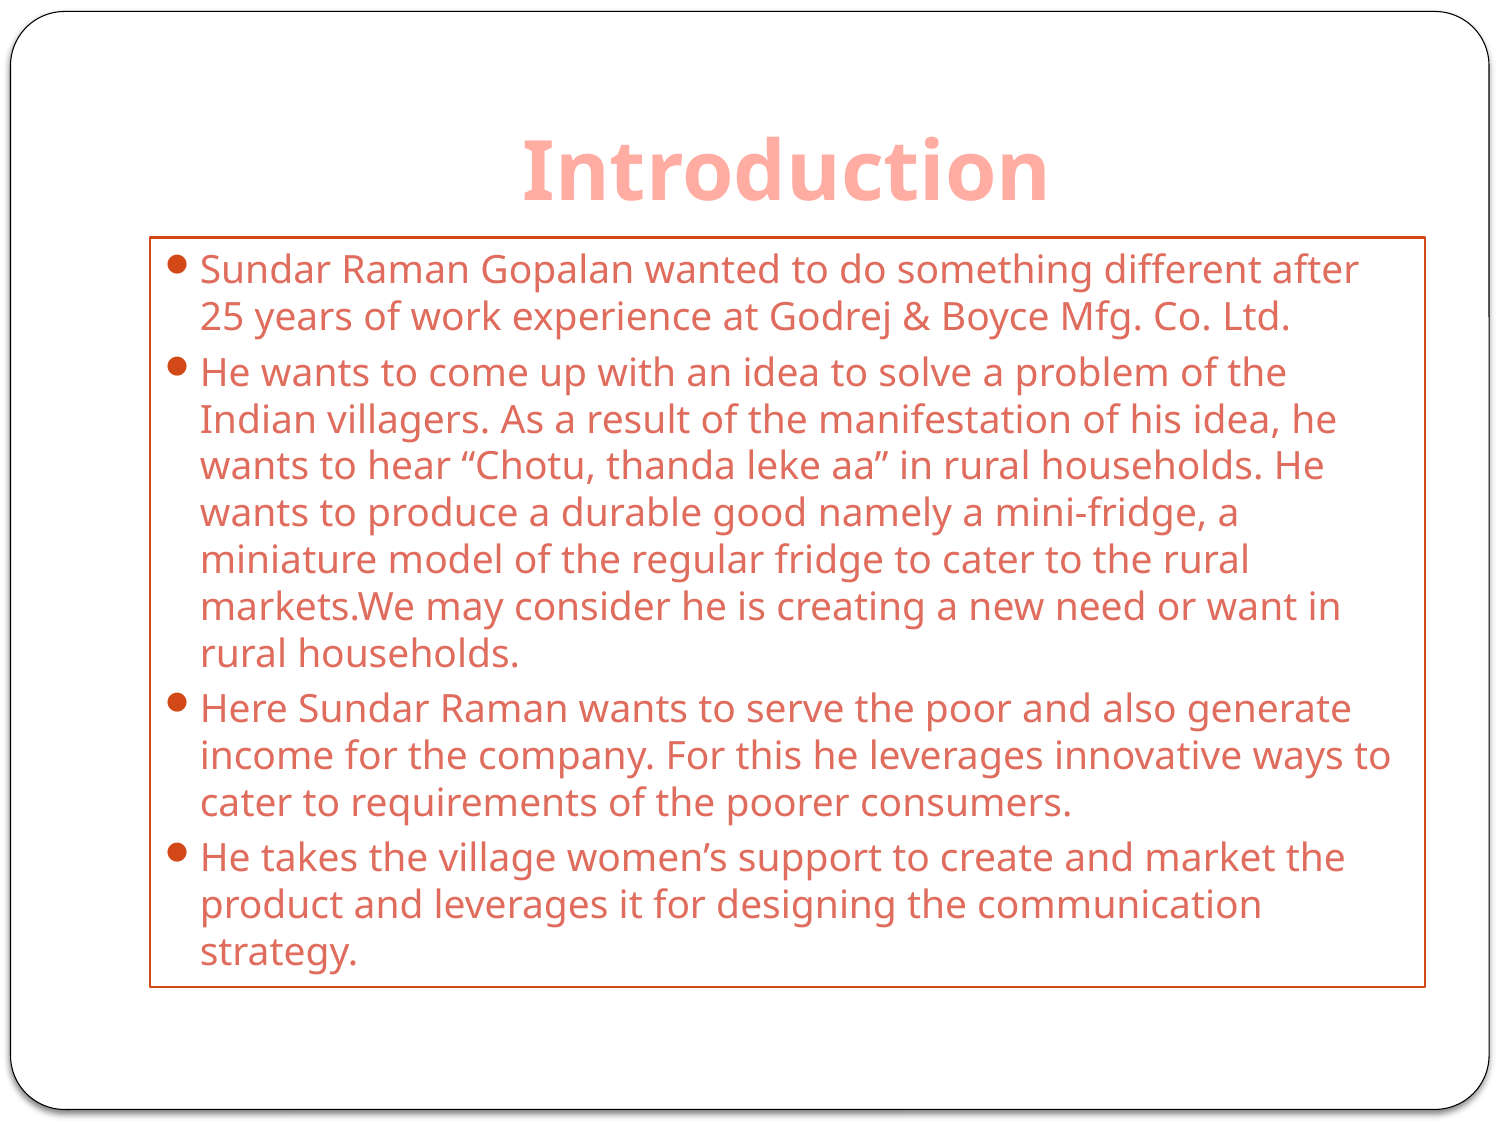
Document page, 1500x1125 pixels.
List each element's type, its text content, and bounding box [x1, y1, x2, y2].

list Sundar Raman Gopalan wanted to do something different after 25 years of work experience at Godrej & Boyce Mfg. Co. Ltd. He wants to come up with an idea to solve a problem of the Indian villagers. As a result of the manifestation of his idea, he wants to hear “Chotu, thanda leke aa” in rural households. He wants to produce a durable good namely a mini-fridge, a miniature model of the regular fridge to cater to the rural markets.We may consider he is creating a new need or want in rural households. Here Sundar Raman wants to serve the poor and also generate income for the company. For this he leverages innovative ways to cater to requirements of the poorer consumers. He takes the village women’s support to create and market the product and leverages it for designing the communication strategy. [149, 236, 1426, 988]
title Introduction [150, 45, 1425, 233]
